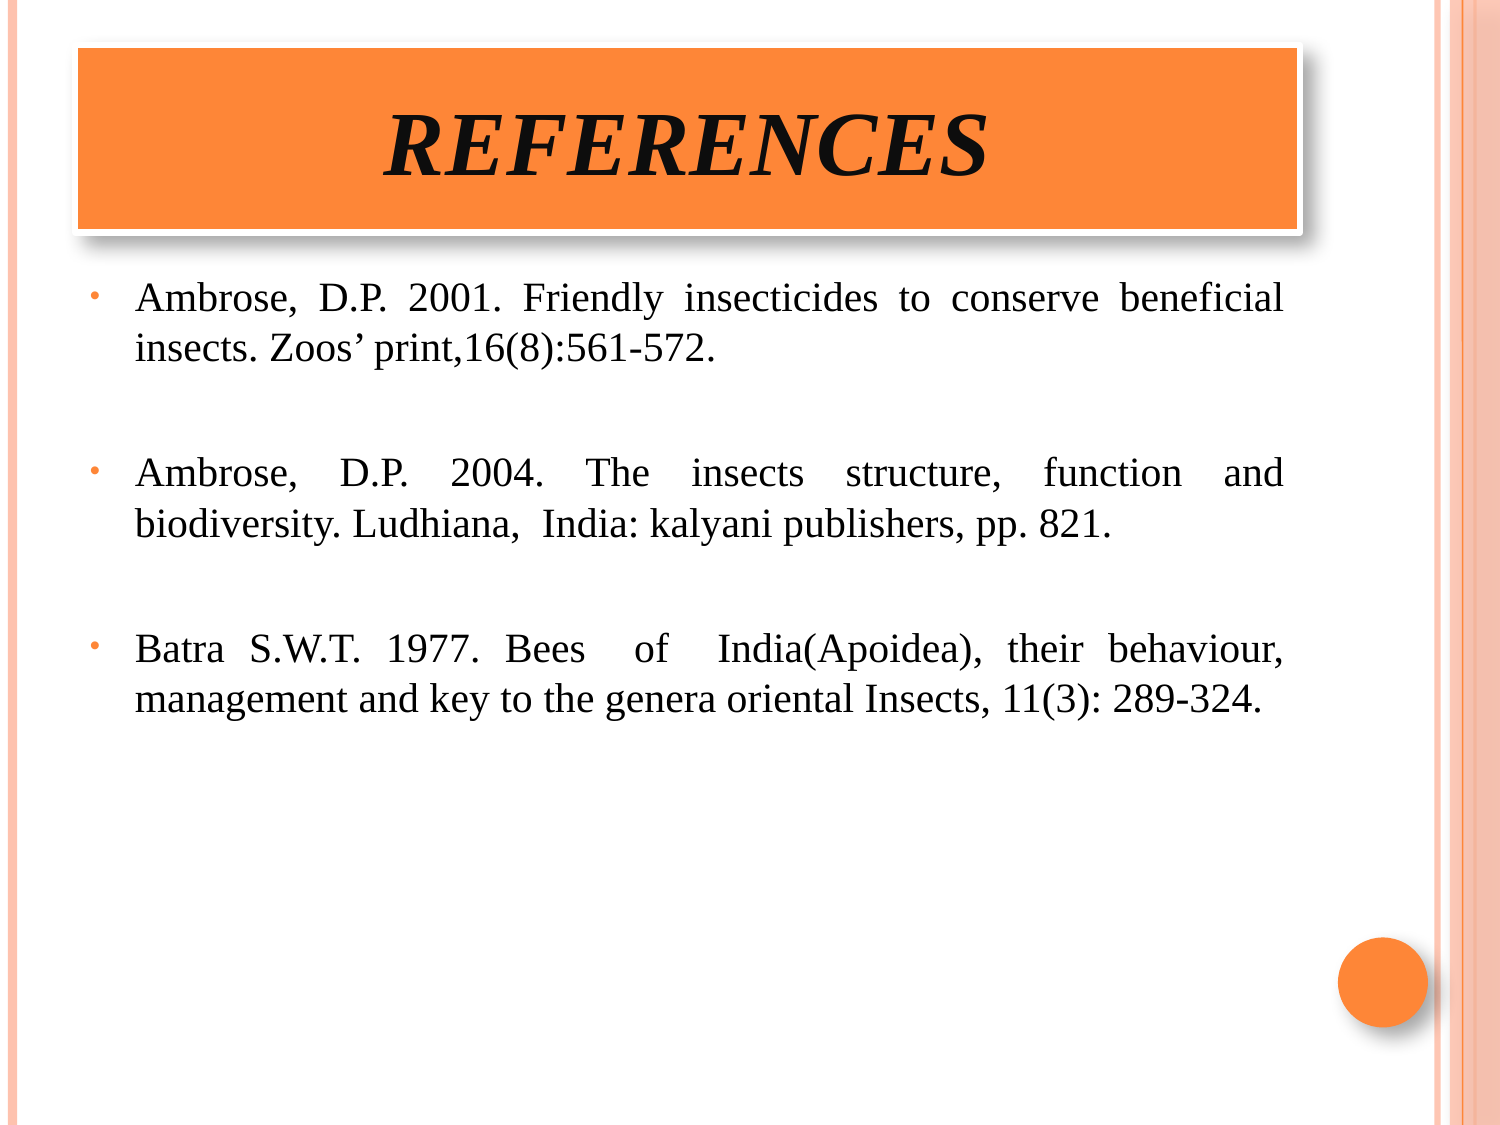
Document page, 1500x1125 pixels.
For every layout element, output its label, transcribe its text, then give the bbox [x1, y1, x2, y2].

title References [72, 42, 1303, 236]
list Ambrose, D.P. 2001. Friendly insecticides to conserve beneficial insects. Zoos’ print,16(8):561-572. Ambrose, D.P. 2004. The insects structure, function and biodiversity. Ludhiana, India: kalyani publishers, pp. 821. Batra S.W.T. 1977. Bees of India(Apoidea), their behaviour, management and key to the genera oriental Insects, 11(3): 289-324. [75, 262, 1300, 1062]
